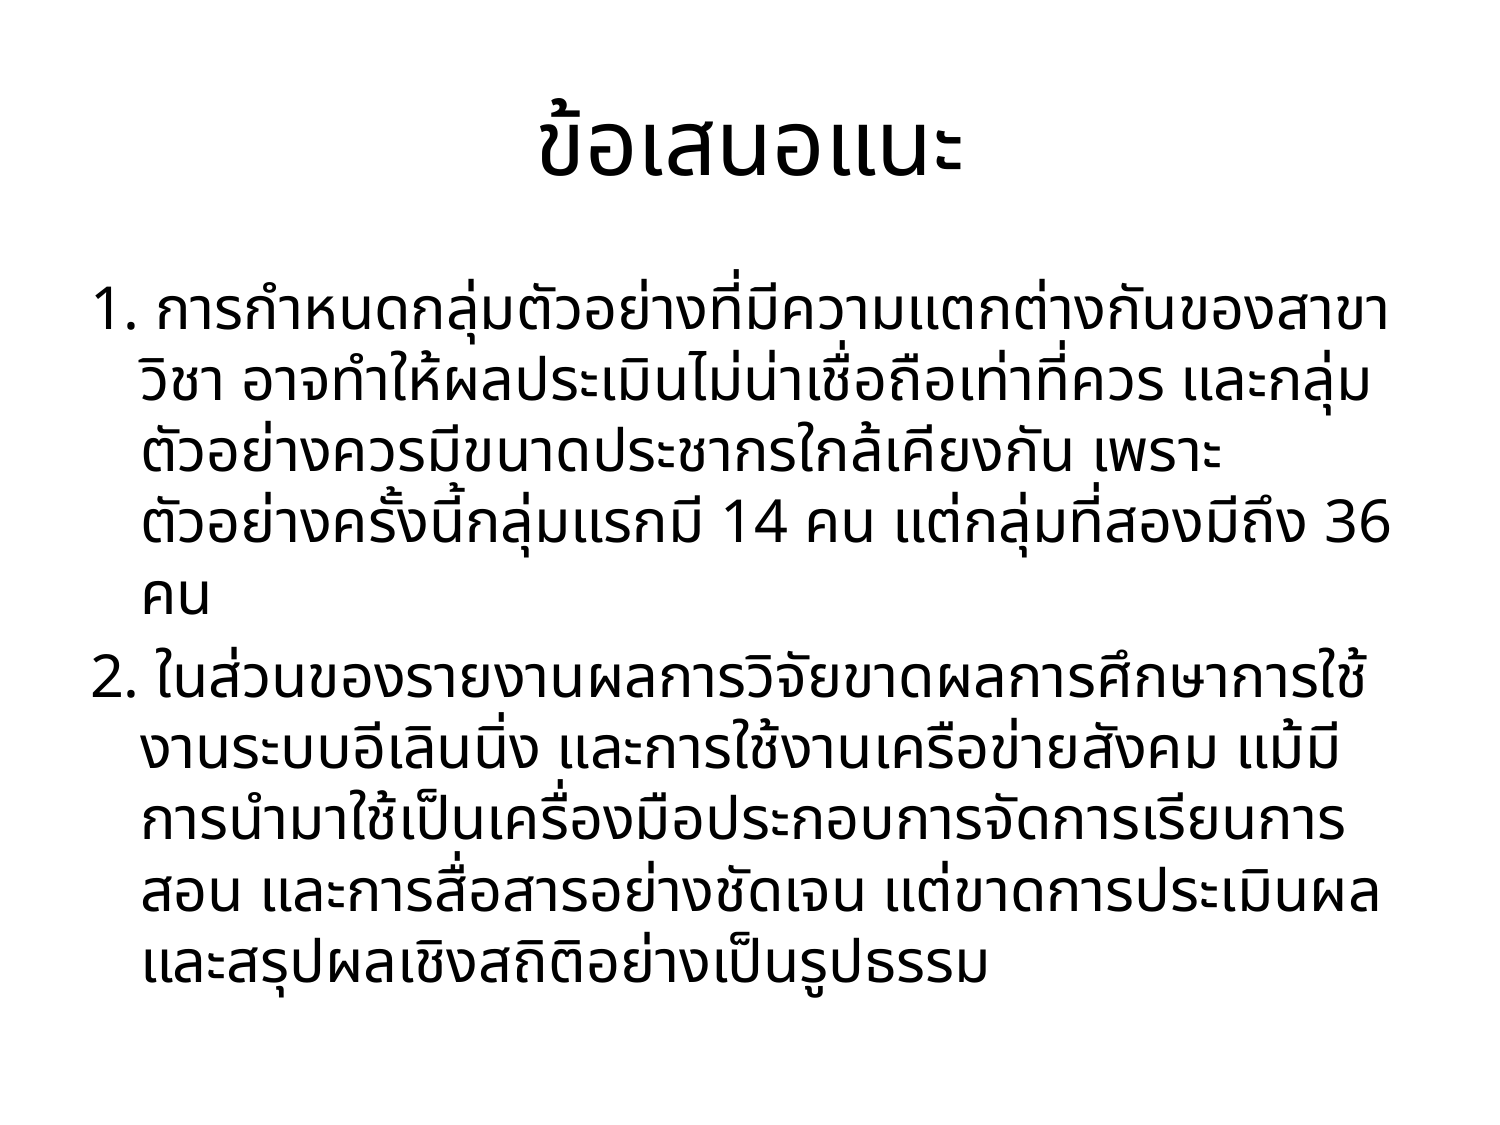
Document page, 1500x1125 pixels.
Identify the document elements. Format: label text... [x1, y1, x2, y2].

title ข้อเสนอแนะ [75, 45, 1425, 233]
list 1. การกำหนดกลุ่มตัวอย่างที่มีความแตกต่างกันของสาขาวิชา อาจทำให้ผลประเมินไม่น่าเชื่อถือเท่าที่ควร และกลุ่มตัวอย่างควรมีขนาดประชากรใกล้เคียงกัน เพราะตัวอย่างครั้งนี้กลุ่มแรกมี 14 คน แต่กลุ่มที่สองมีถึง 36 คน 2. ในส่วนของรายงานผลการวิจัยขาดผลการศึกษาการใช้งานระบบอีเลินนิ่ง และการใช้งานเครือข่ายสังคม แม้มีการนำมาใช้เป็นเครื่องมือประกอบการจัดการเรียนการสอน และการสื่อสารอย่างชัดเจน แต่ขาดการประเมินผล และสรุปผลเชิงสถิติอย่างเป็นรูปธรรม [75, 262, 1425, 1005]
